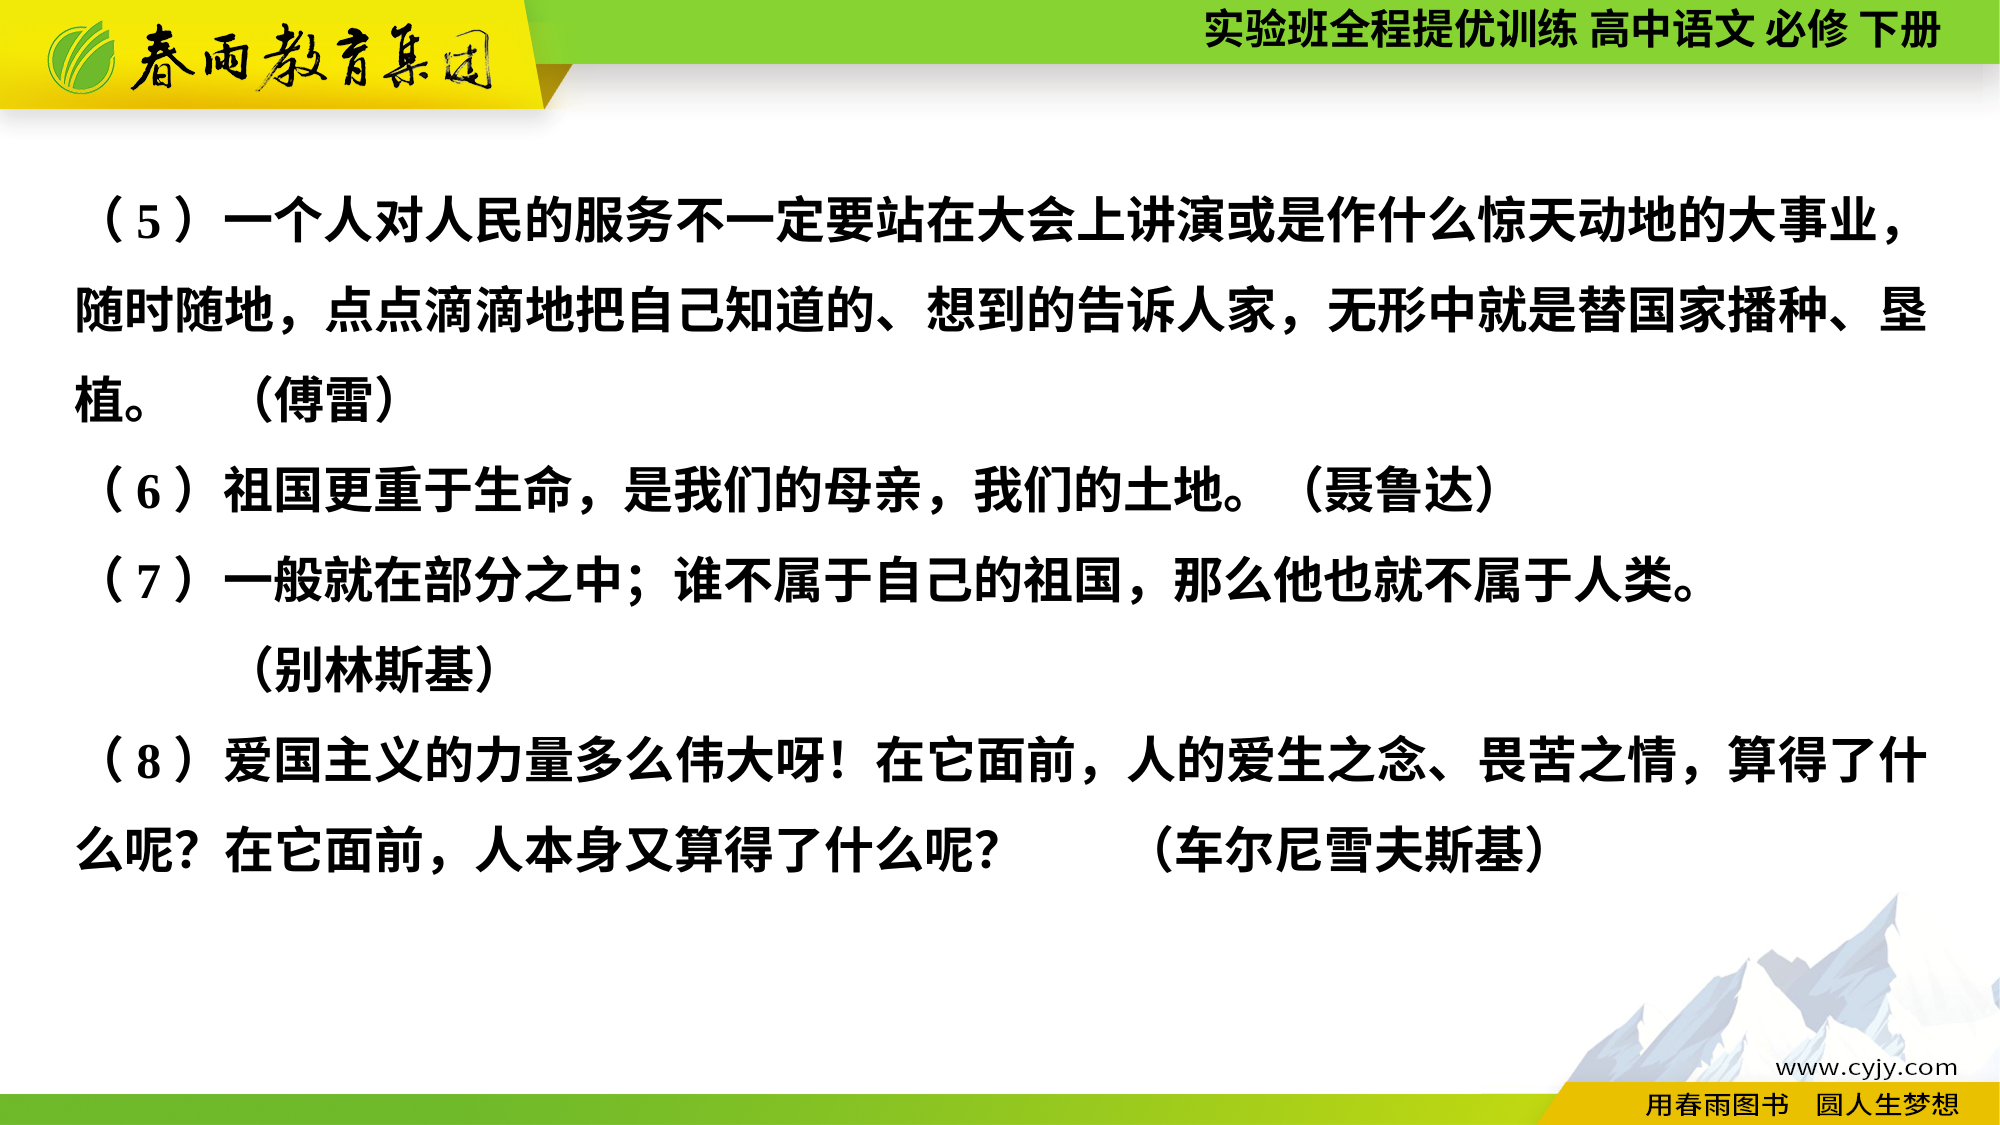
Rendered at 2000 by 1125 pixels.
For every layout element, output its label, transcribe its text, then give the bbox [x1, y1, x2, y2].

list （5）一个人对人民的服务不一定要站在大会上讲演或是作什么惊天动地的大事业，随时随地，点点滴滴地把自己知道的、想到的告诉人家，无形中就是替国家播种、垦植。 （傅雷） （6）祖国更重于生命，是我们的母亲，我们的土地。 （聂鲁达） （7）一般就在部分之中；谁不属于自己的祖国，那么他也就不属于人类。 （别林斯基） （8）爱国主义的力量多么伟大呀！在它面前，人的爱生之念、畏苦之情，算得了什么呢？在它面前，人本身又算得了什么呢？ （车尔尼雪夫斯基） [59, 151, 1944, 894]
picture [0, 0, 2000, 1125]
